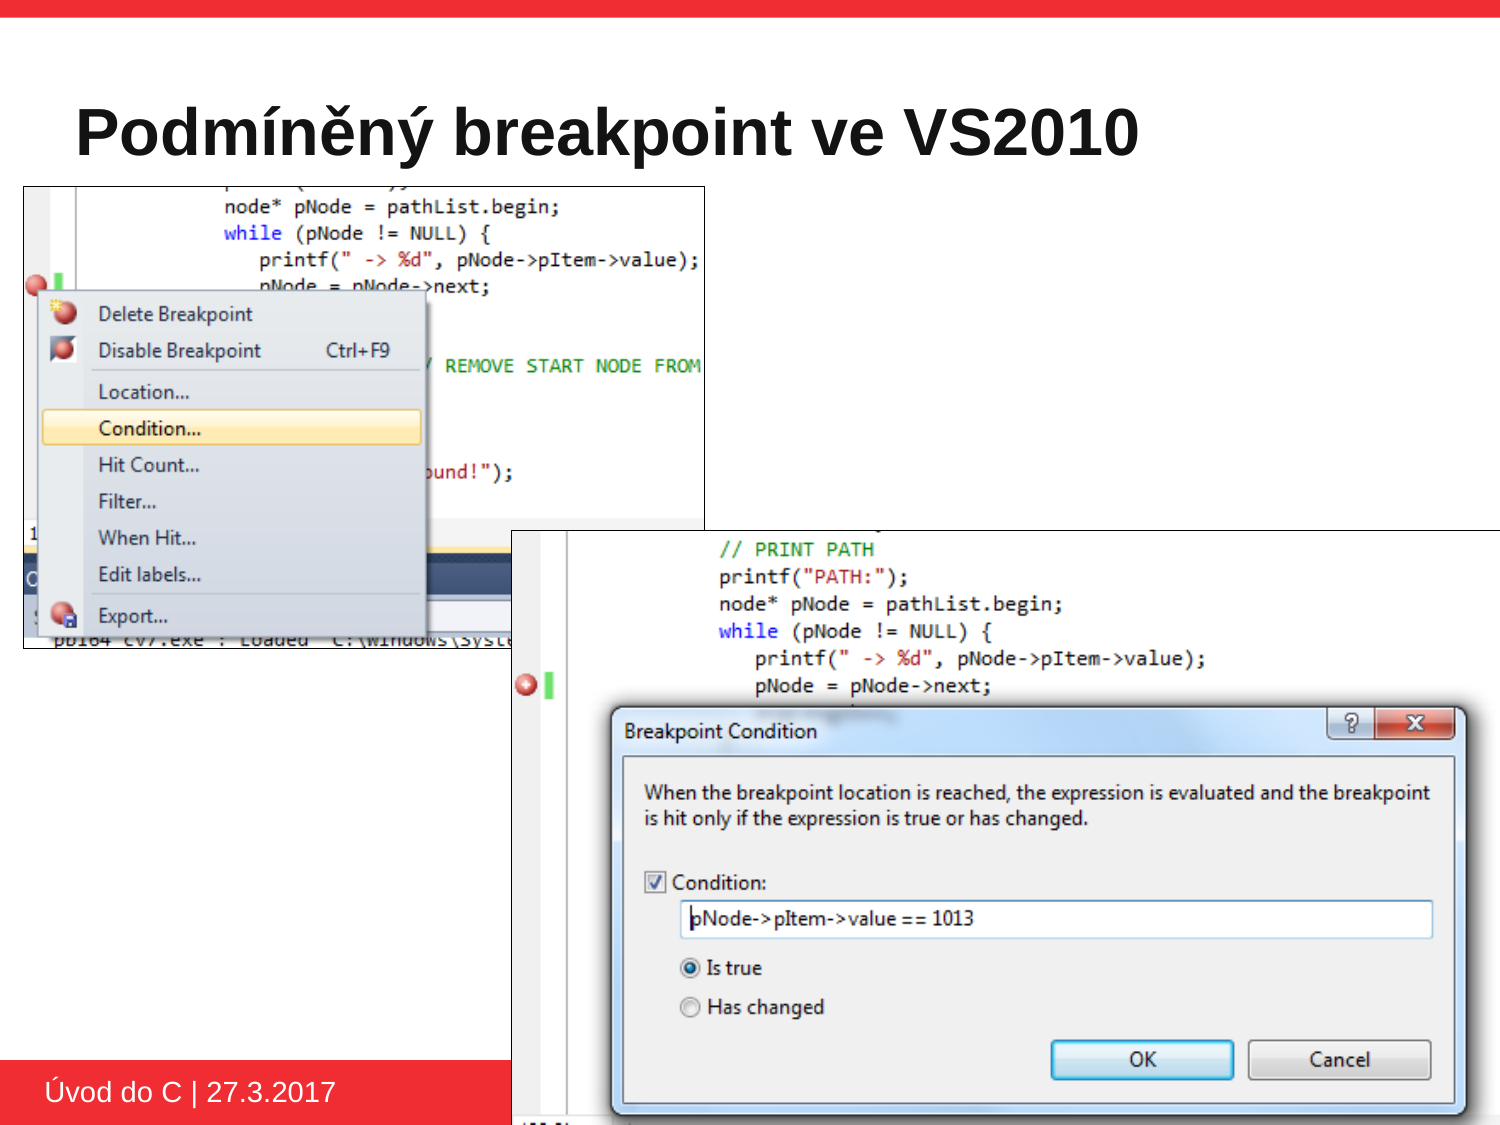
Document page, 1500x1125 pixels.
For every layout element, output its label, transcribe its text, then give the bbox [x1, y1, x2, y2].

footer Úvod do C | 27.3.2017 [29, 1065, 507, 1125]
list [512, 531, 1500, 1125]
title Podmíněný breakpoint ve VS2010 [75, 45, 1471, 208]
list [24, 187, 704, 648]
